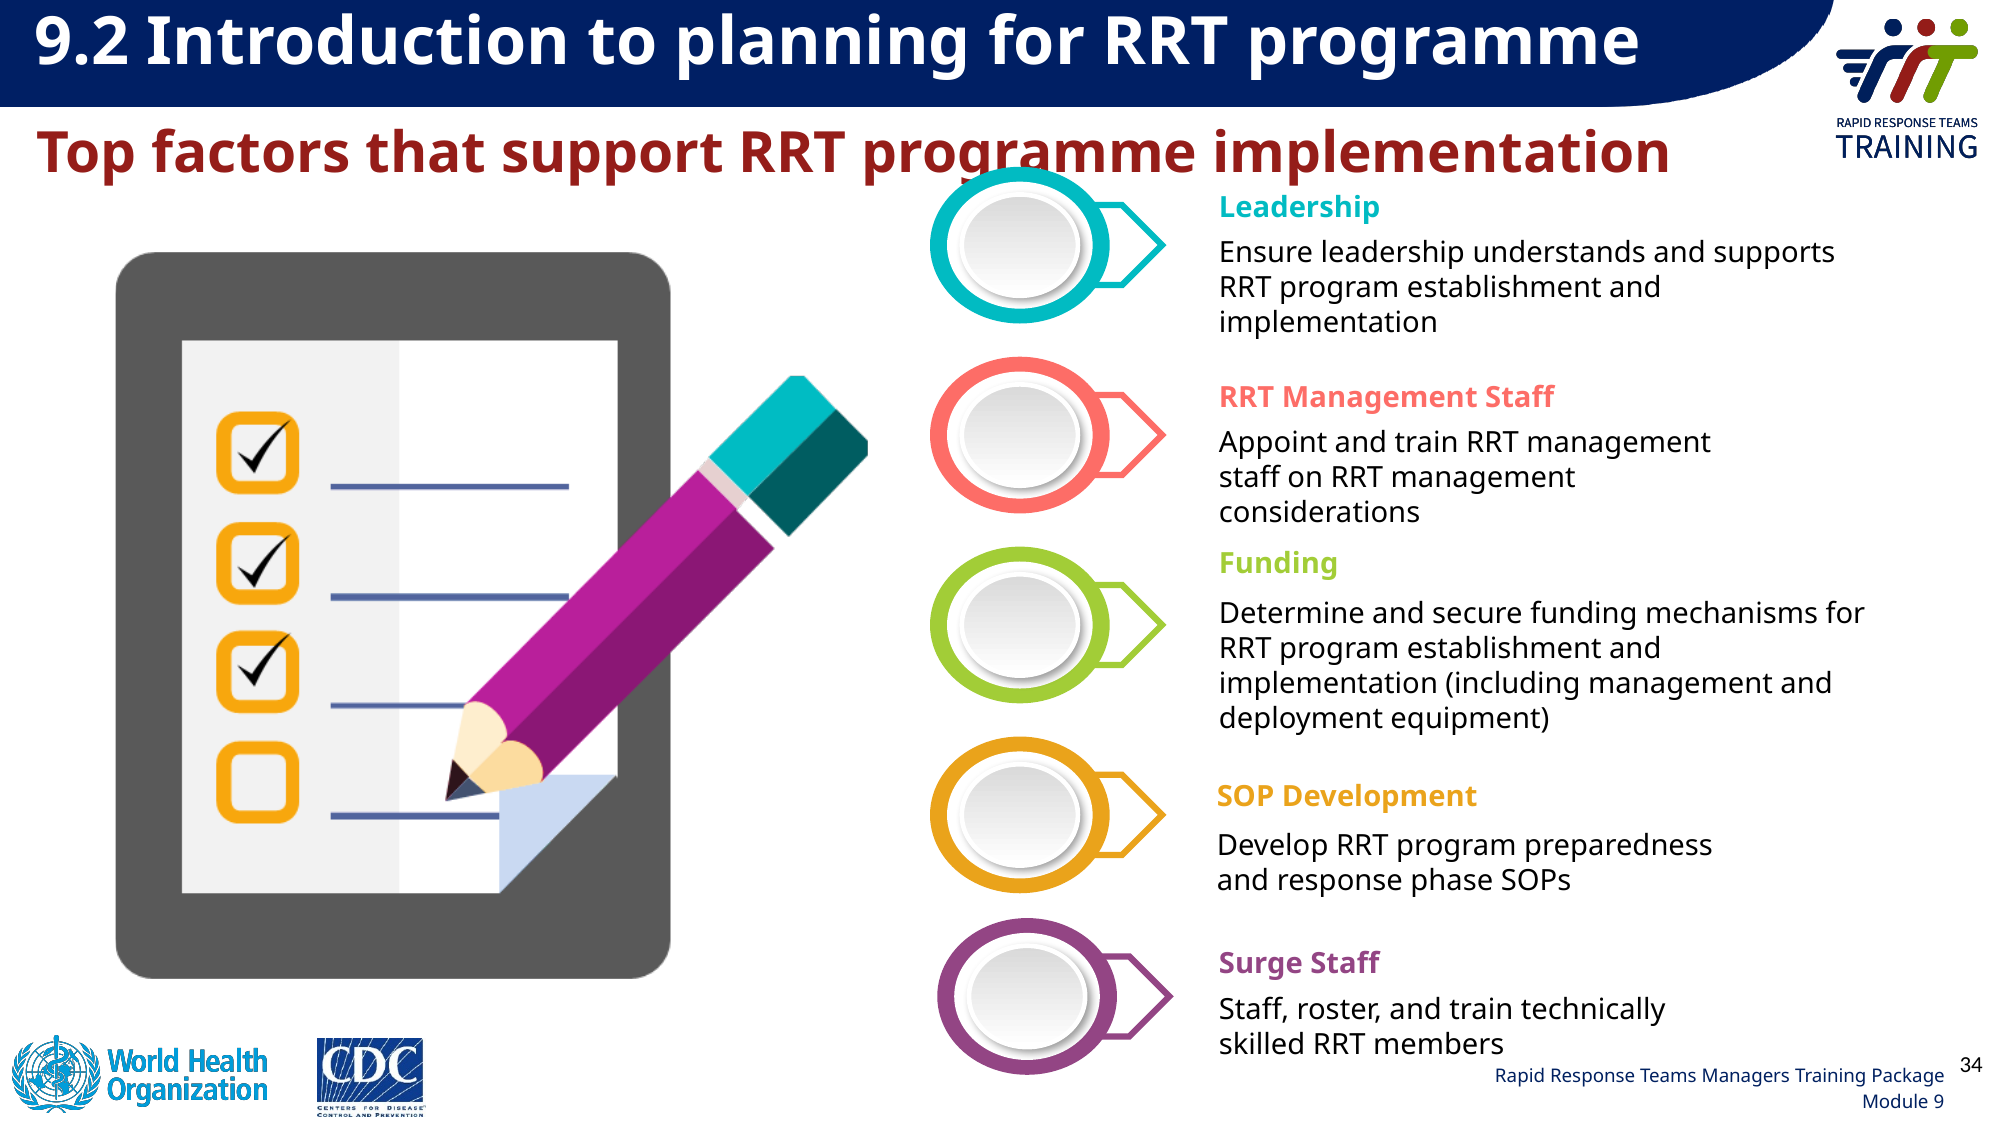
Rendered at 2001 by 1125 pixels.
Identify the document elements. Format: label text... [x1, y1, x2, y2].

picture [12, 1035, 54, 1068]
picture [12, 1083, 48, 1113]
slide_number 34 [1929, 1041, 1998, 1095]
picture [59, 209, 908, 1117]
picture [50, 1108, 62, 1113]
text_box 9.2 Introduction to planning for RRT programme [26, 0, 1747, 101]
picture [24, 1054, 36, 1087]
picture [40, 1062, 47, 1070]
picture [71, 1053, 90, 1091]
picture [0, 0, 1978, 167]
list Top factors that support RRT programme implementation [28, 115, 1747, 194]
picture [36, 1088, 78, 1105]
picture [46, 1056, 54, 1062]
picture [22, 1062, 26, 1077]
picture [30, 1083, 37, 1091]
picture [34, 1054, 43, 1078]
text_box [929, 166, 1903, 1076]
